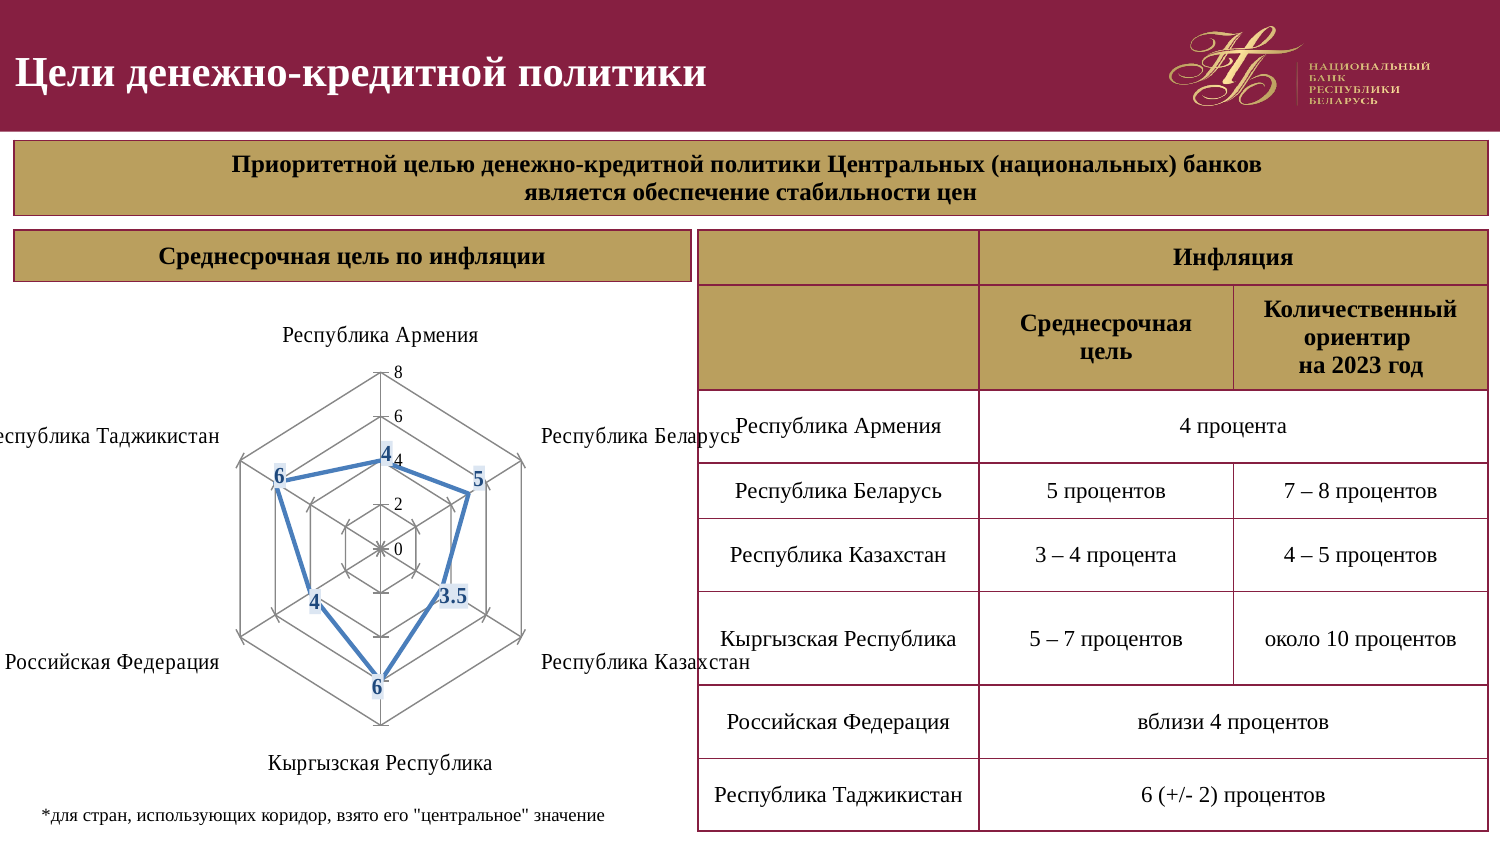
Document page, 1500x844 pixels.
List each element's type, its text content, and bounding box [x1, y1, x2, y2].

table_cell Кыргызская Республика [757, 592, 978, 684]
table_cell 4 – 5 процентов [1234, 519, 1487, 591]
table_cell Республика Таджикистан [757, 759, 978, 794]
chart [0, 310, 752, 844]
table_cell Российская Федерация [757, 686, 978, 758]
table_cell Среднесрочная цель [980, 286, 1233, 389]
table_header [699, 231, 978, 284]
table_cell 3 – 4 процента [980, 519, 1233, 591]
table_cell Республика Армения [757, 391, 978, 462]
table_cell 7 – 8 процентов [1234, 464, 1487, 518]
text_box Цели денежно-кредитной политики [0, 36, 1164, 102]
table_cell [699, 286, 978, 389]
table_header Среднесрочная цель по инфляции [15, 231, 690, 281]
picture [1169, 26, 1430, 106]
table_header Инфляция [980, 231, 1487, 284]
table_cell около 10 процентов [1234, 592, 1487, 684]
text_box *для стран, использующих коридор, взято его "центральное" значение [757, 794, 1009, 833]
table_cell 4 процента [980, 391, 1487, 462]
table_cell Республика Беларусь [757, 464, 978, 518]
table_header Приоритетной целью денежно-кредитной политики Центральных (национальных) банков является обеспечение стабильности цен [15, 141, 1487, 215]
table_cell Количественный ориентир на 2023 год [1234, 286, 1487, 389]
table_cell 5 процентов [980, 464, 1233, 518]
table_cell Республика Казахстан [757, 519, 978, 591]
table_cell 6 (+/- 2) процентов [980, 759, 1487, 830]
table_cell 5 – 7 процентов [980, 592, 1233, 684]
table_cell вблизи 4 процентов [980, 686, 1487, 758]
